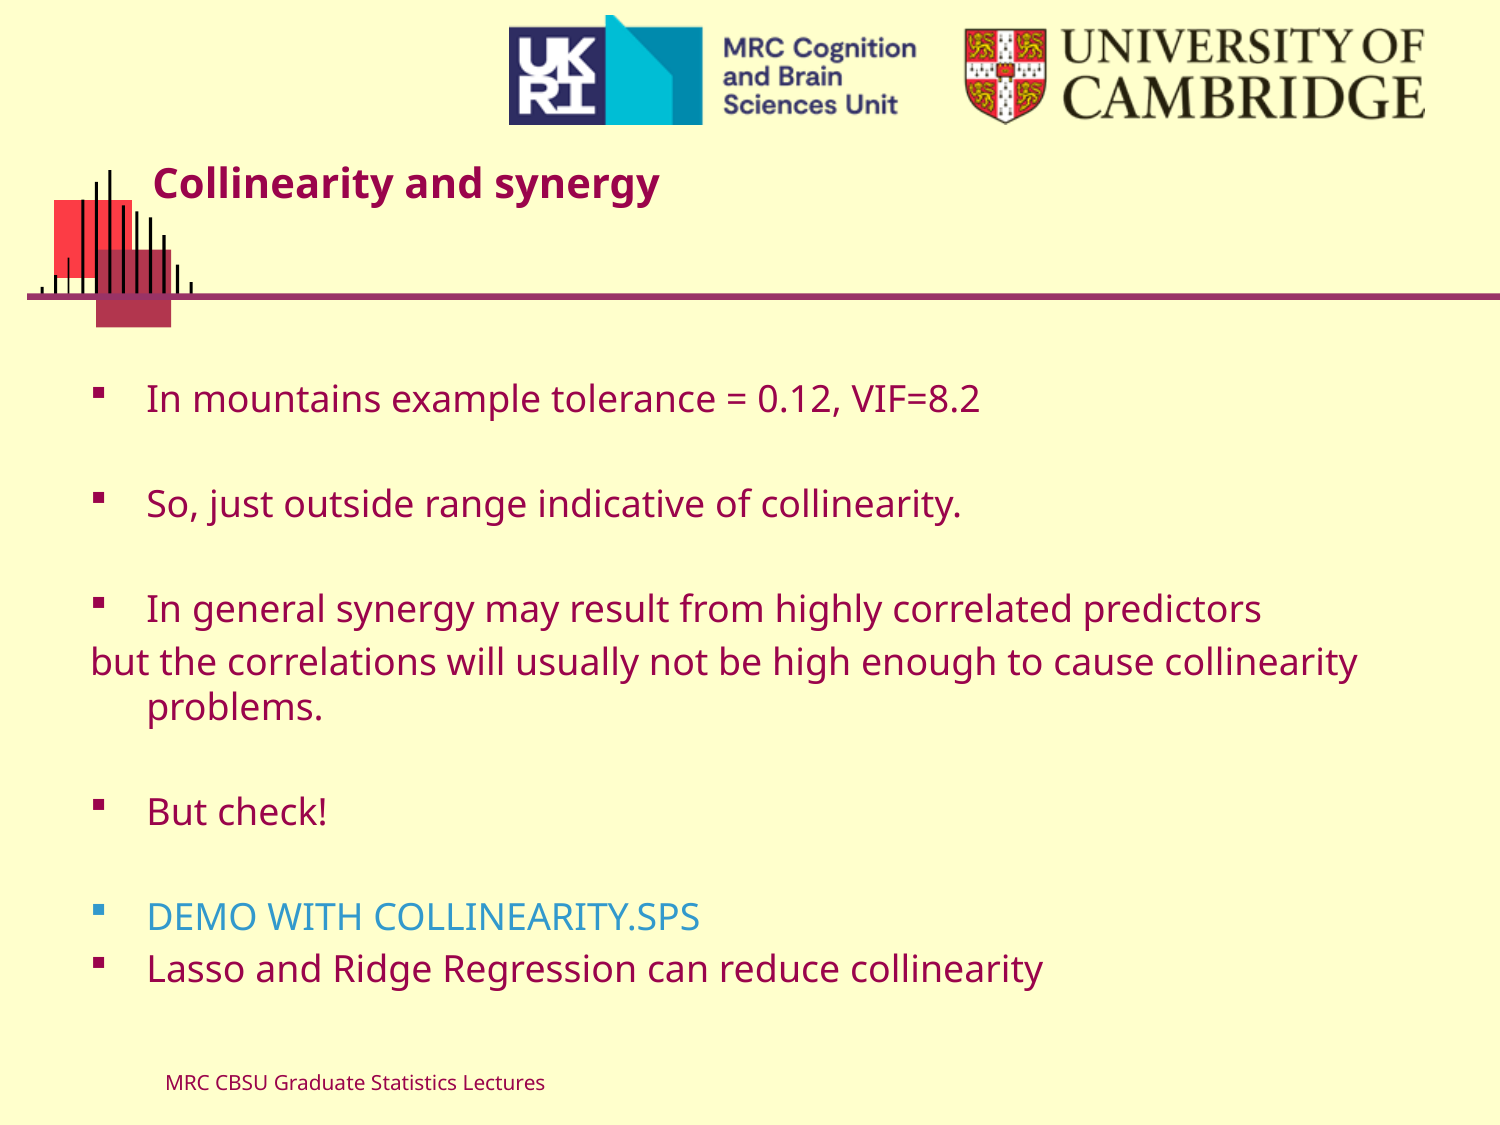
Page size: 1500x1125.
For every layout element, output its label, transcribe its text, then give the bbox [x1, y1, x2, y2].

list In mountains example tolerance = 0.12, VIF=8.2 So, just outside range indicative of collinearity. In general synergy may result from highly correlated predictors but the correlations will usually not be high enough to cause collinearity problems. But check! DEMO WITH COLLINEARITY.SPS Lasso and Ridge Regression can reduce collinearity [75, 262, 1425, 1038]
picture [509, 15, 1425, 125]
footer MRC CBSU Graduate Statistics Lectures [149, 1062, 988, 1101]
title Collinearity and synergy [137, 137, 988, 233]
